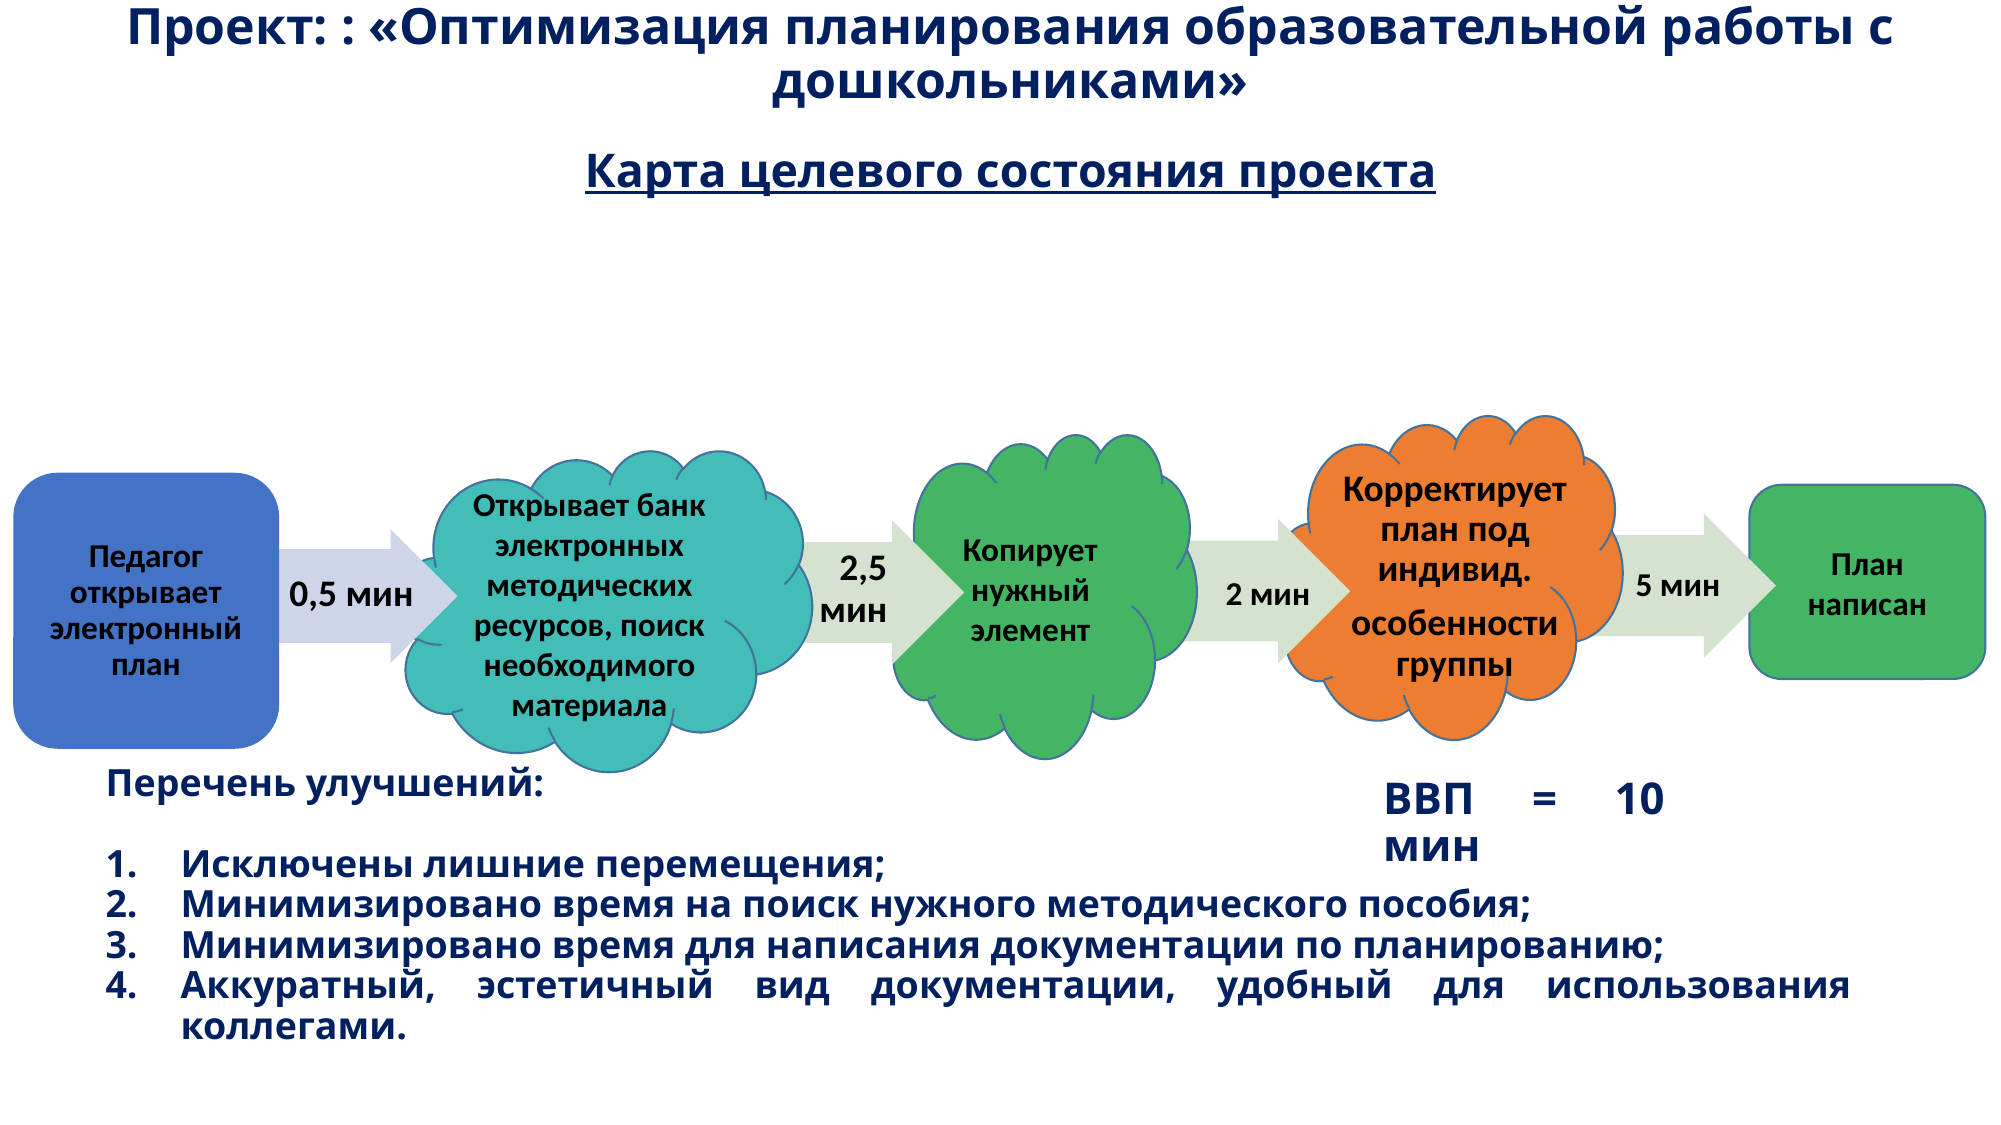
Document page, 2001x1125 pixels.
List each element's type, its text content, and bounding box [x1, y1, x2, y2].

text_box Копирует нужный элемент [892, 434, 1191, 761]
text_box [13, 472, 280, 749]
text_box Проект: : «Оптимизация планирования образовательной работы с дошкольниками» [31, 16, 1990, 117]
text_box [1559, 513, 1776, 658]
text_box План написан [1748, 483, 1987, 681]
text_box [1142, 519, 1351, 663]
text_box ВВП = 10 мин [1368, 804, 1680, 879]
text_box Корректирует план под индивид. особенности группы [1336, 459, 1573, 693]
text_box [756, 520, 965, 665]
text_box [280, 485, 458, 663]
text_box [1290, 663, 1554, 742]
text_box Открывает банк электронных методических ресурсов, поиск необходимого материала [404, 450, 799, 774]
title Карта целевого состояния проекта [260, 139, 1761, 205]
text_box [1307, 414, 1617, 519]
text_box Перечень улучшений: Исключены лишние перемещения; Минимизировано время на поиск нужного методического пособия; Минимизировано время для написания документации по планированию; Аккуратный, эстетичный вид документации, удобный для использования коллегами. [90, 813, 1868, 1055]
